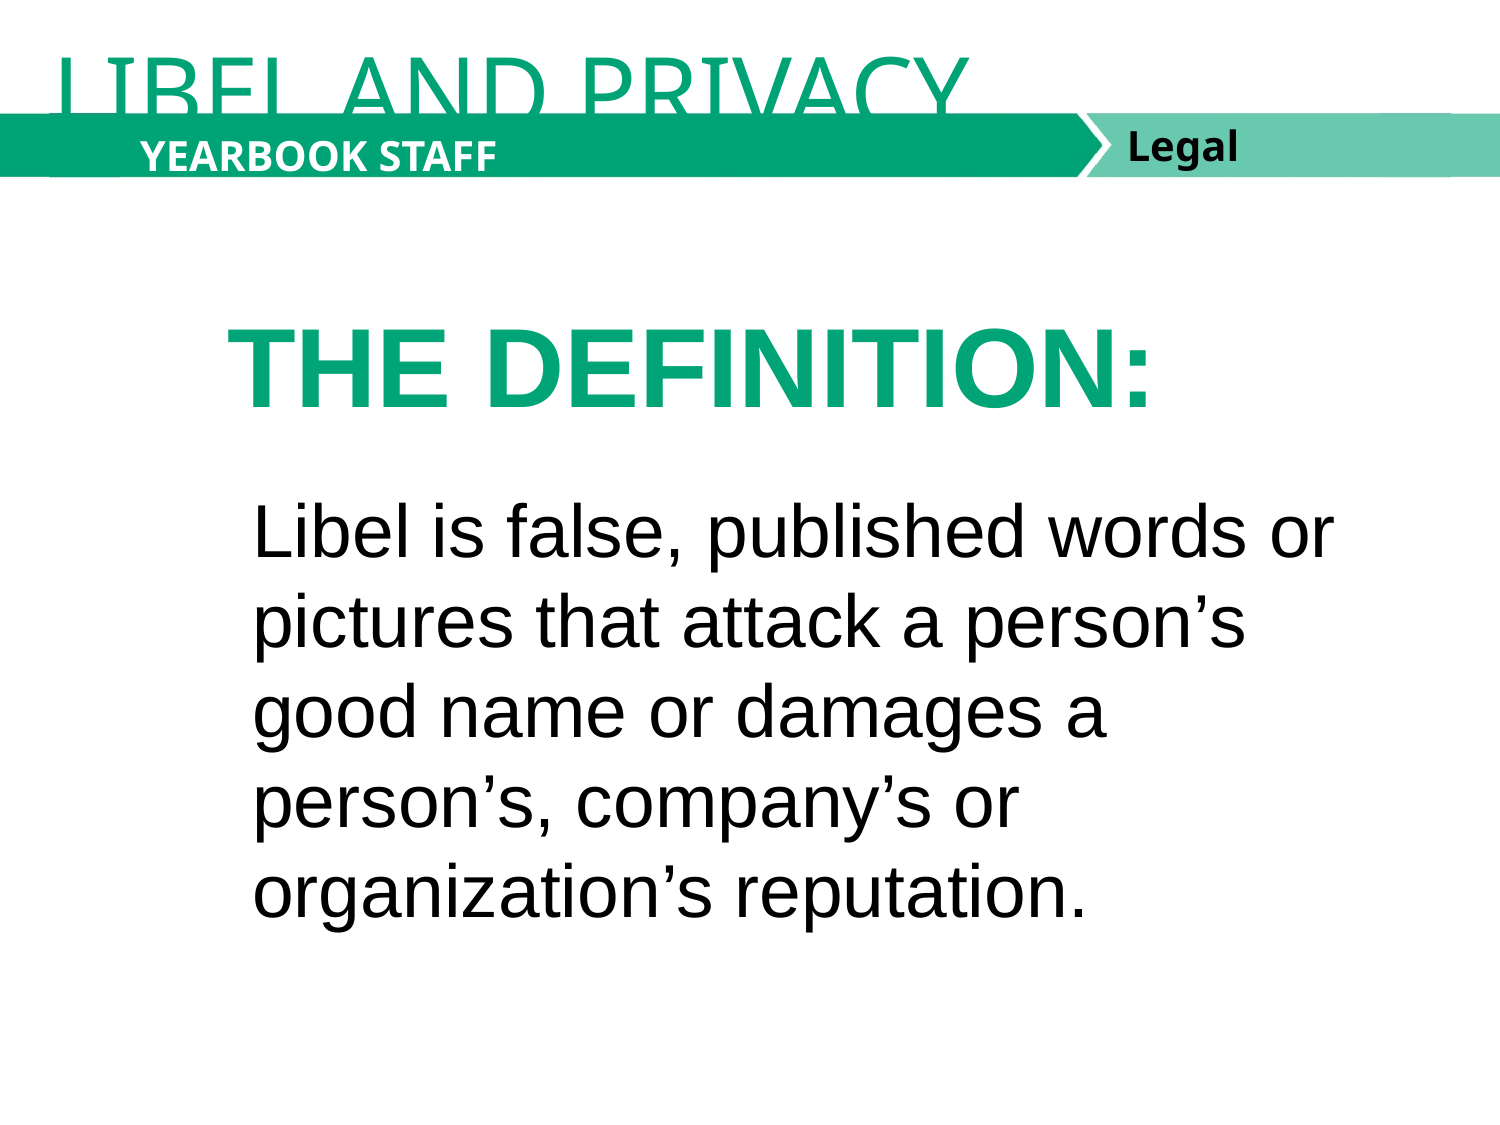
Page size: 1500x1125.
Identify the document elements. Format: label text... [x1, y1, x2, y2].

text_box LIBEL AND PRIVACY [37, 22, 1475, 157]
text_box Libel is false, published words or pictures that attack a person’s good name or damages a person’s, company’s or organization’s reputation. [237, 474, 1375, 940]
text_box THE DEFINITION: [212, 287, 1188, 438]
text_box YEARBOOK STAFF [124, 121, 1038, 187]
picture [0, 0, 1500, 1125]
